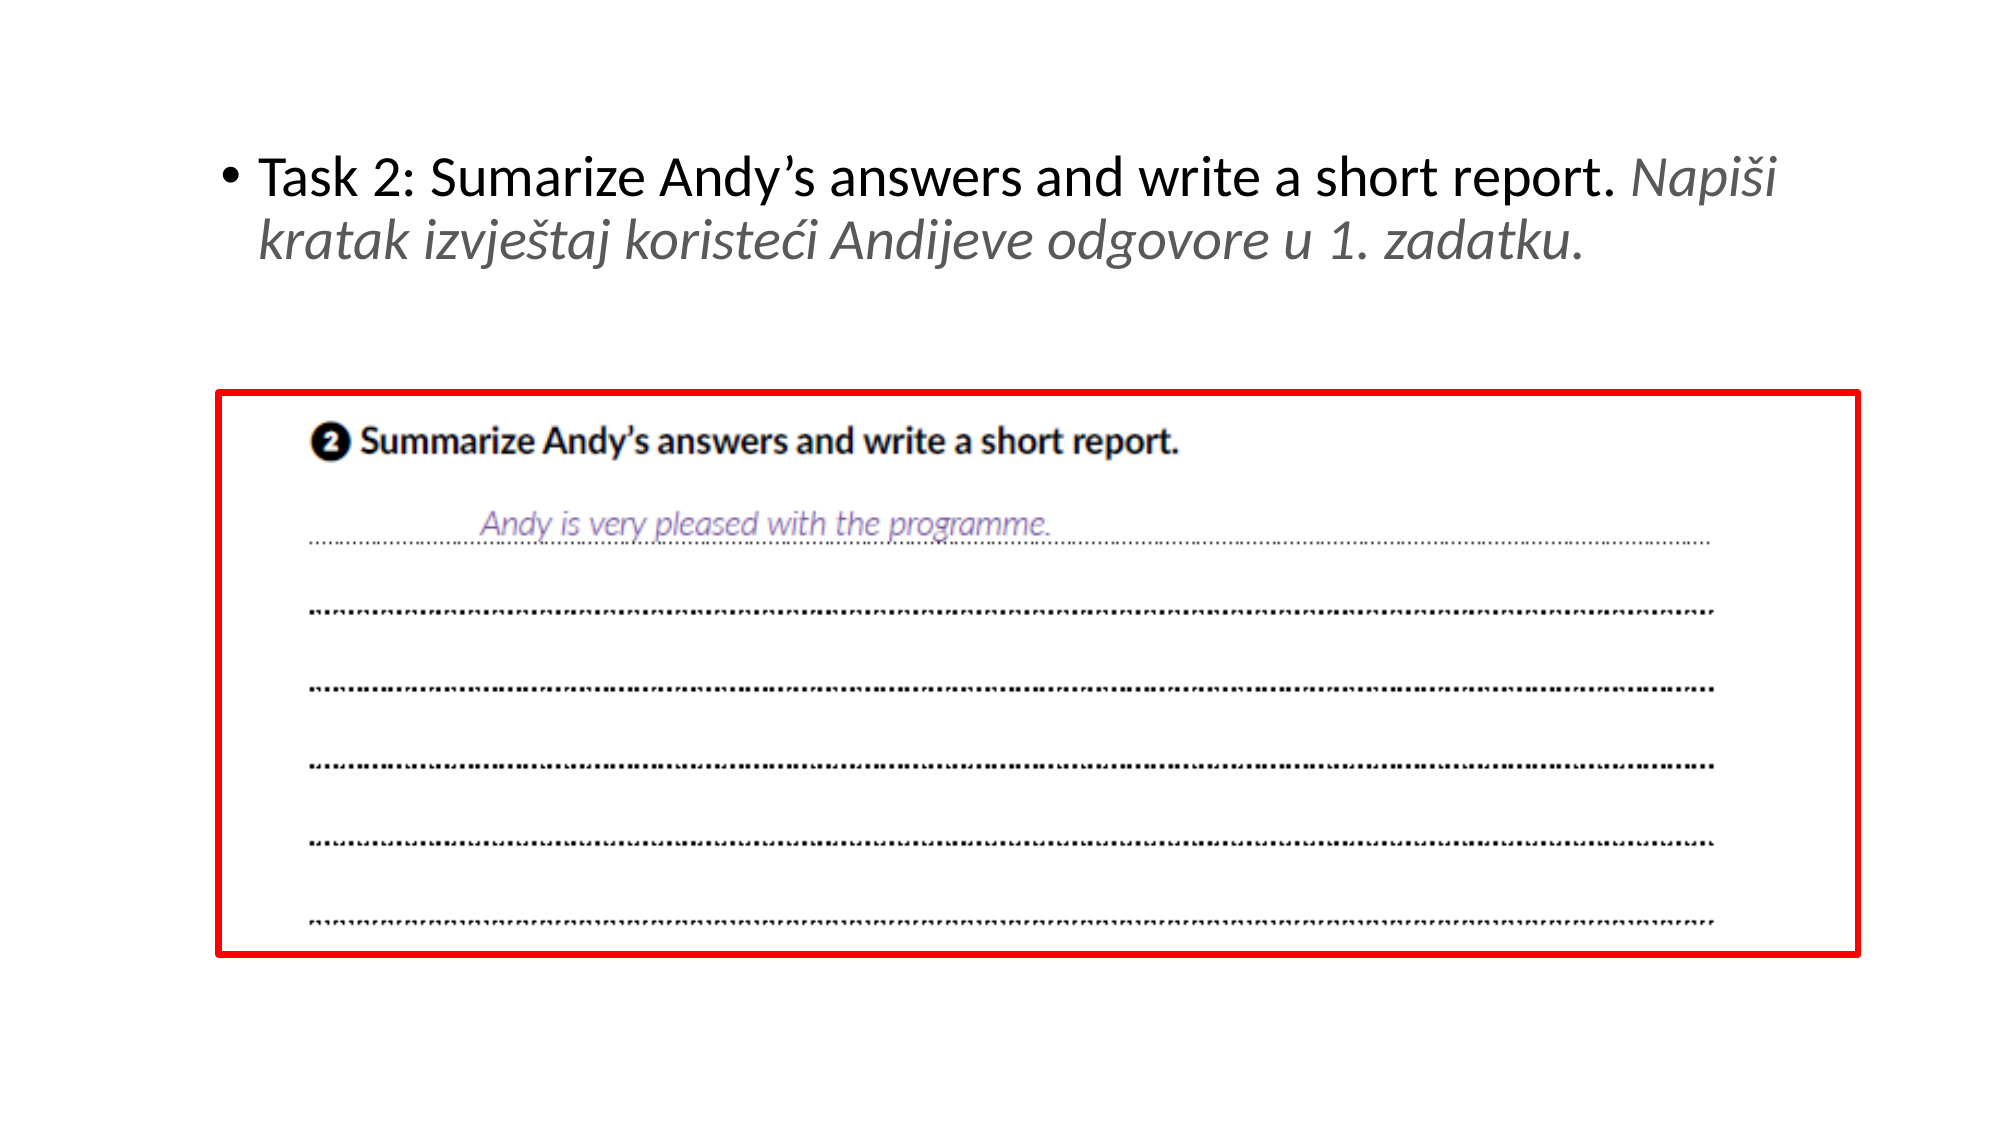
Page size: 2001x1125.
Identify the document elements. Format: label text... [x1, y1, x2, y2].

picture [221, 395, 1856, 952]
list Task 2: Sumarize Andy’s answers and write a short report. Napiši kratak izvještaj koristeći Andijeve odgovore u 1. zadatku. [205, 138, 1840, 452]
